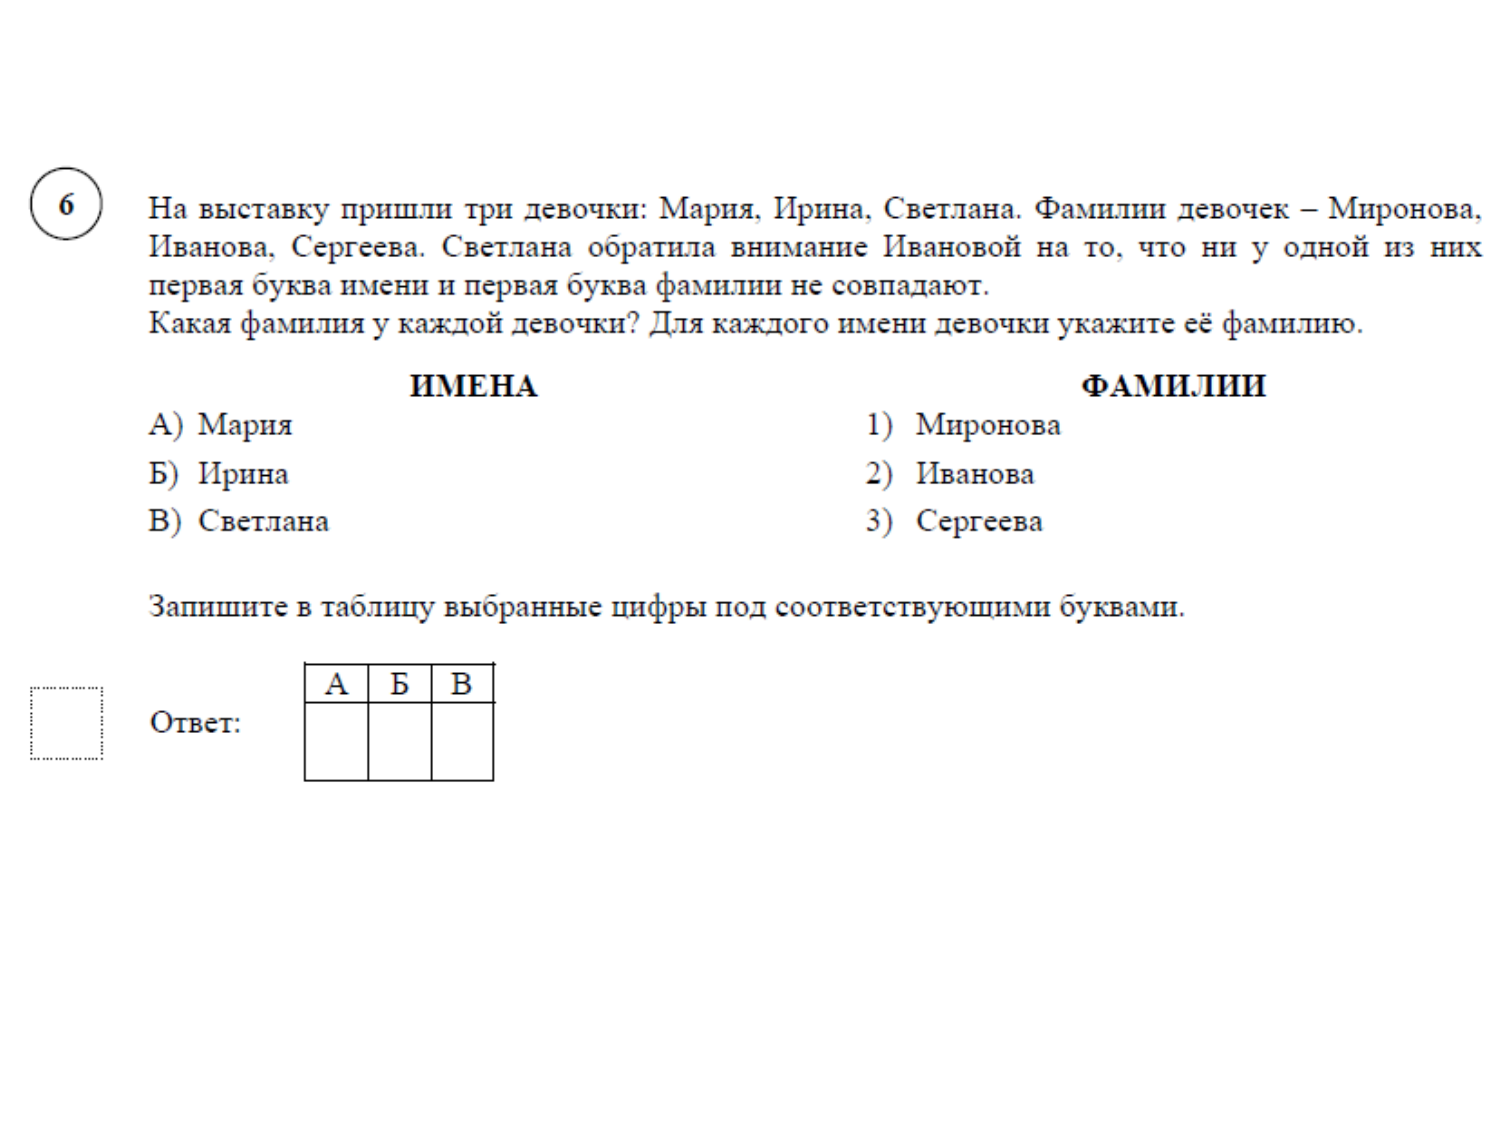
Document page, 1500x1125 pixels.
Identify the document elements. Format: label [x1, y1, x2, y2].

picture [0, 148, 1500, 802]
